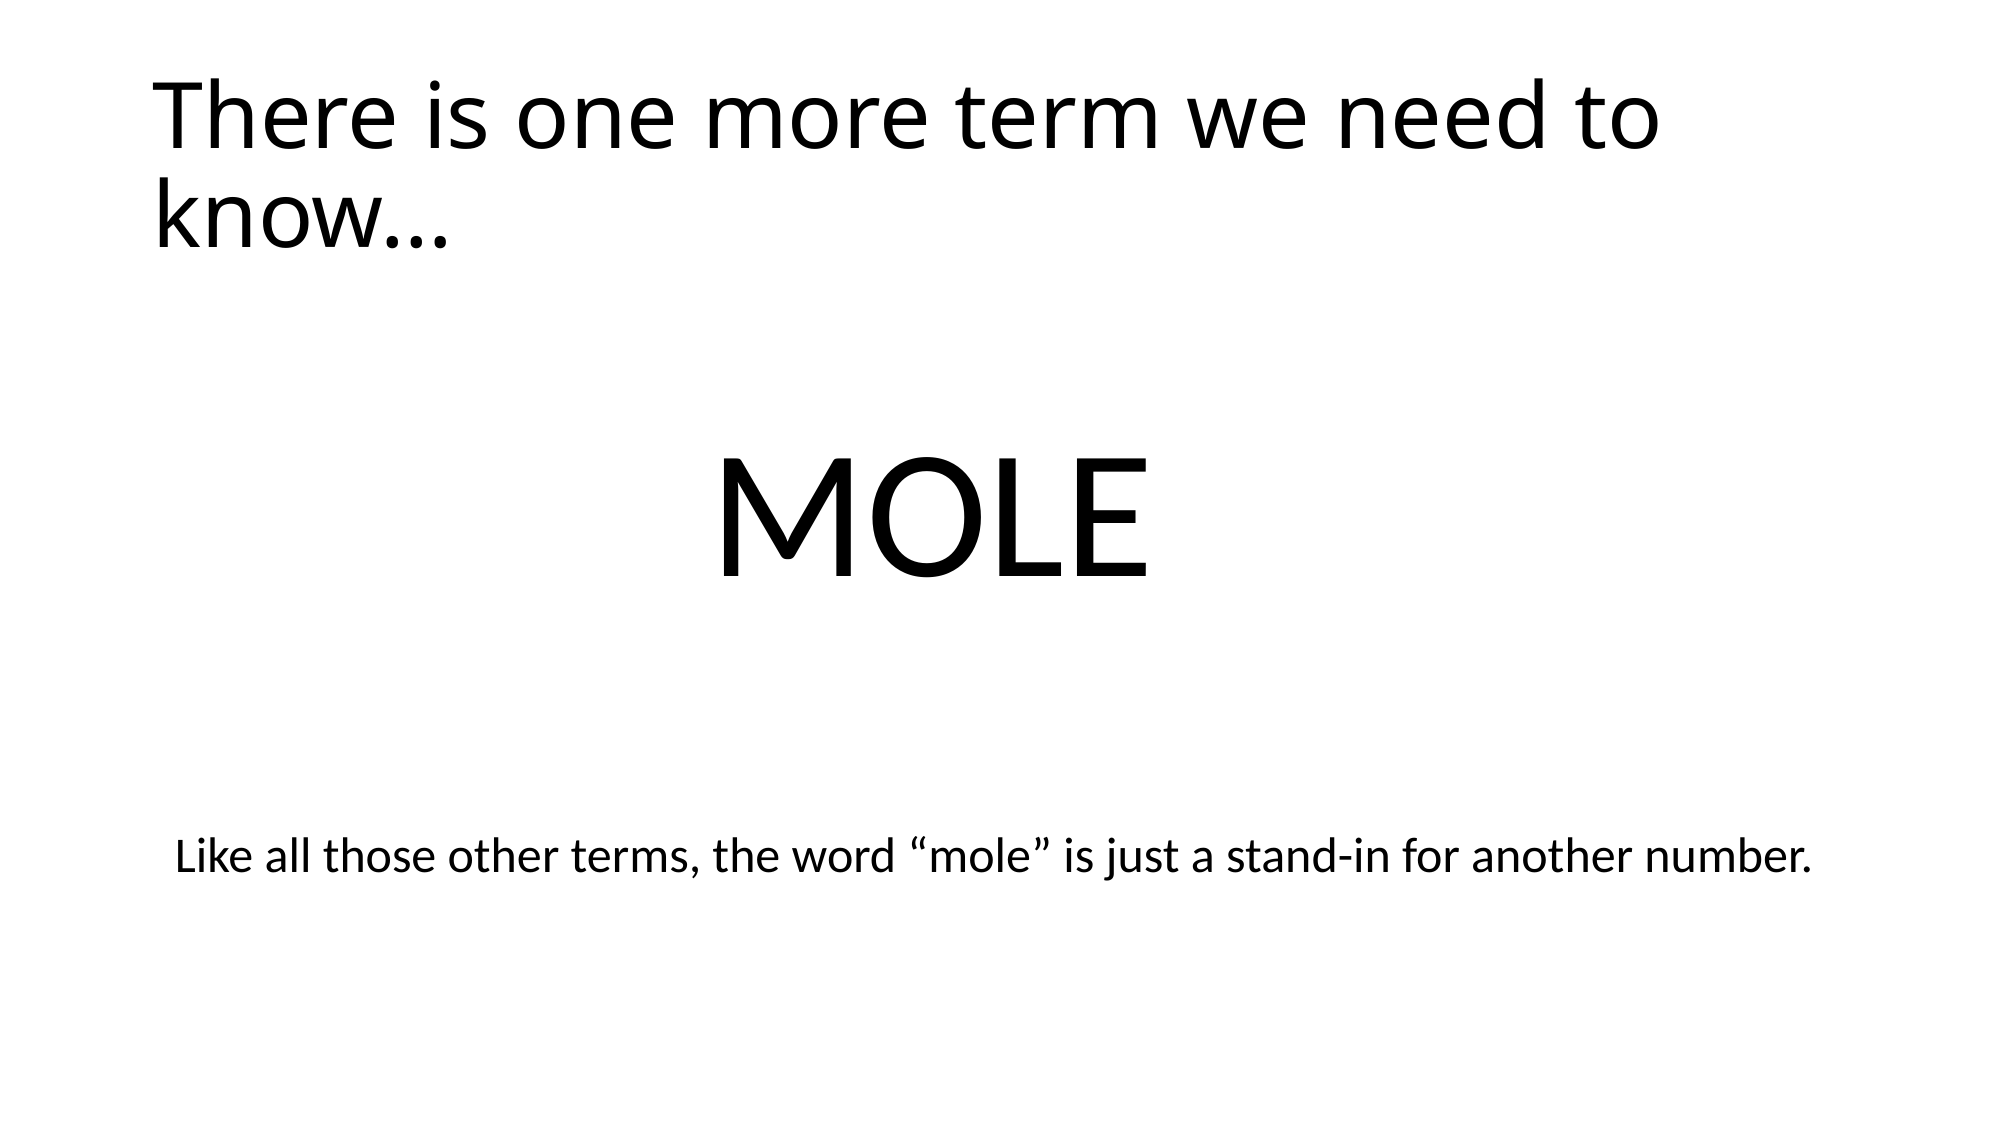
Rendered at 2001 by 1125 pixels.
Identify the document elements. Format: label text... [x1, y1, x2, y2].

text_box MOLE [694, 385, 2000, 621]
text_box Like all those other terms, the word “mole” is just a stand-in for another number. [160, 815, 1840, 890]
title There is one more term we need to know… [137, 59, 1863, 278]
